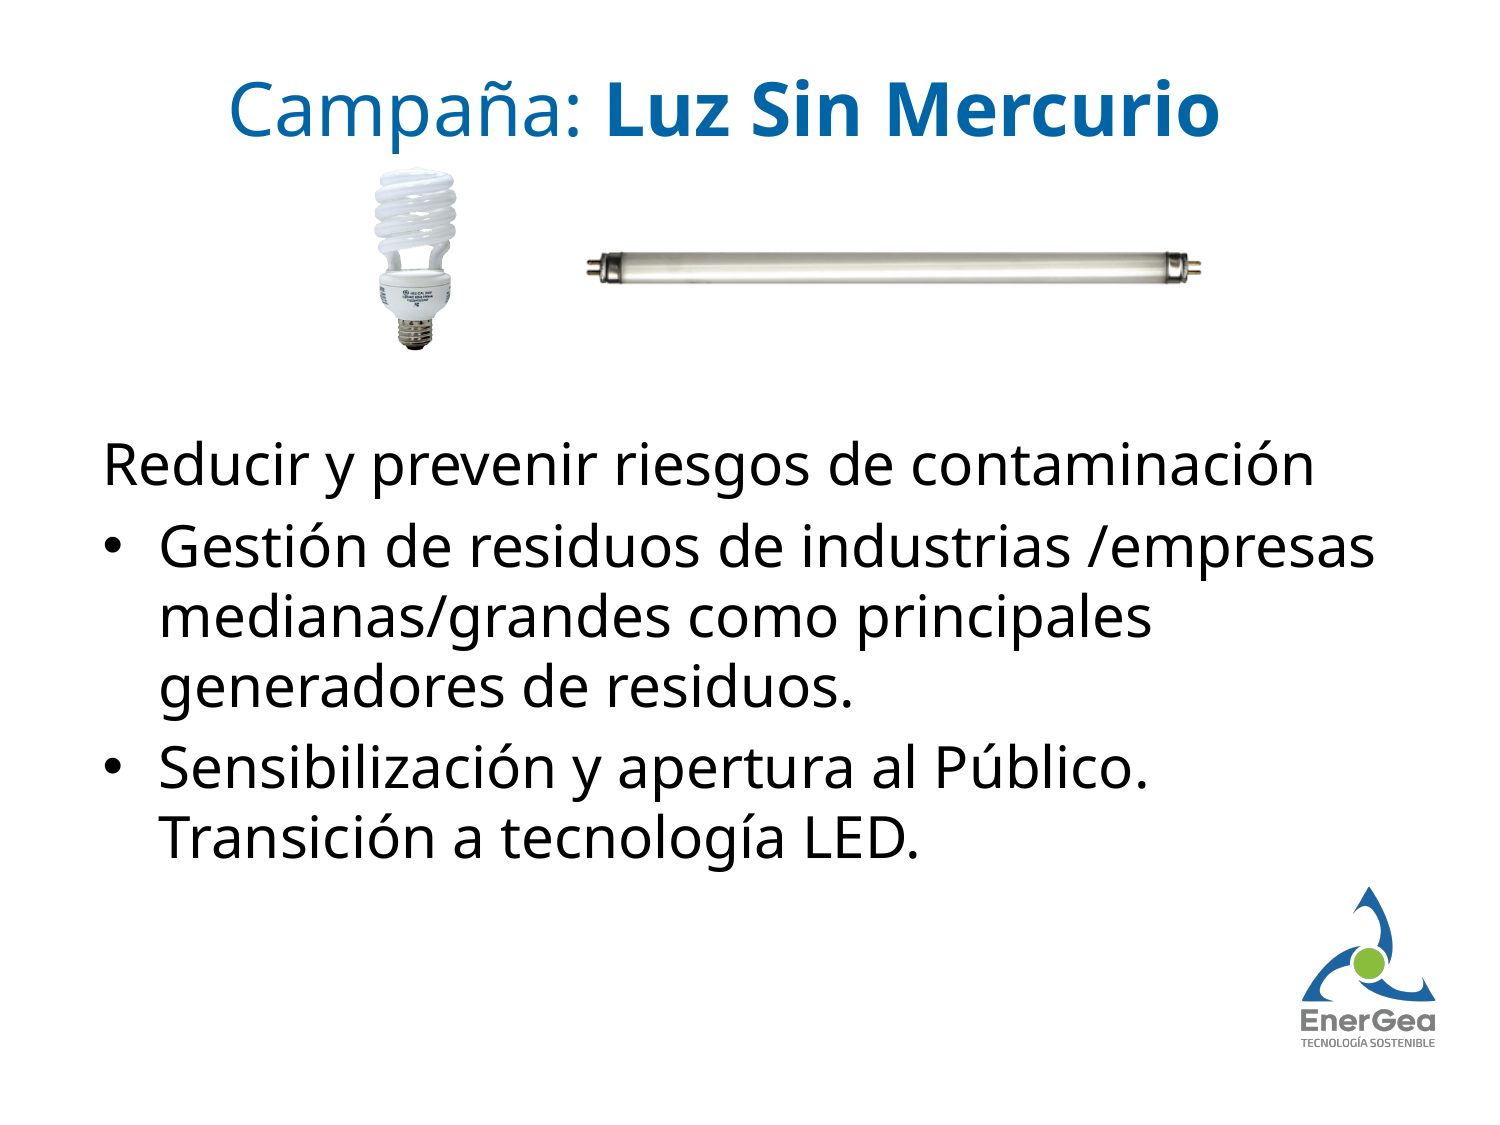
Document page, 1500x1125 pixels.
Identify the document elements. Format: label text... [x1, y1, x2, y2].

list Reducir y prevenir riesgos de contaminación Gestión de residuos de industrias /empresas medianas/grandes como principales generadores de residuos. Sensibilización y apertura al Público. Transición a tecnología LED. [87, 420, 1438, 988]
picture [362, 162, 476, 355]
picture [1299, 988, 1436, 1050]
title Campaña: Luz Sin Mercurio [50, 12, 1400, 200]
picture [574, 189, 1213, 338]
